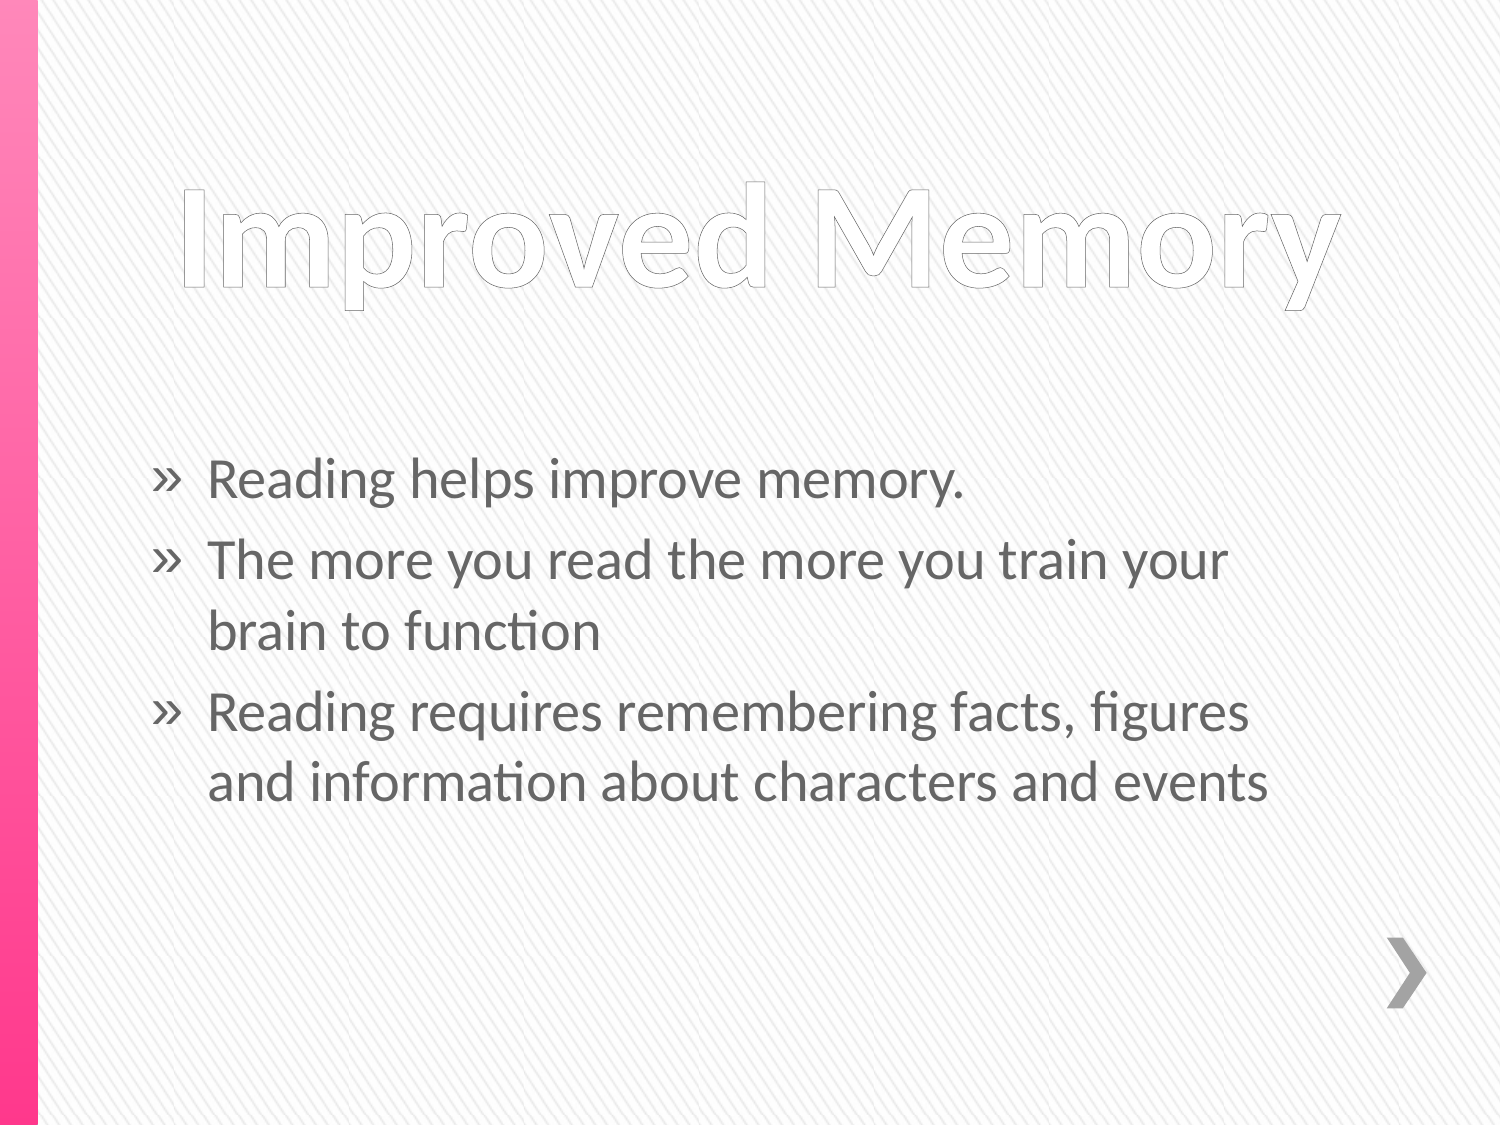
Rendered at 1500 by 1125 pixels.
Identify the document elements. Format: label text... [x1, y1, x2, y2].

title Improved Memory [159, 137, 1500, 325]
list Reading helps improve memory. The more you read the more you train your brain to function Reading requires remembering facts, figures and information about characters and events [135, 432, 1361, 965]
